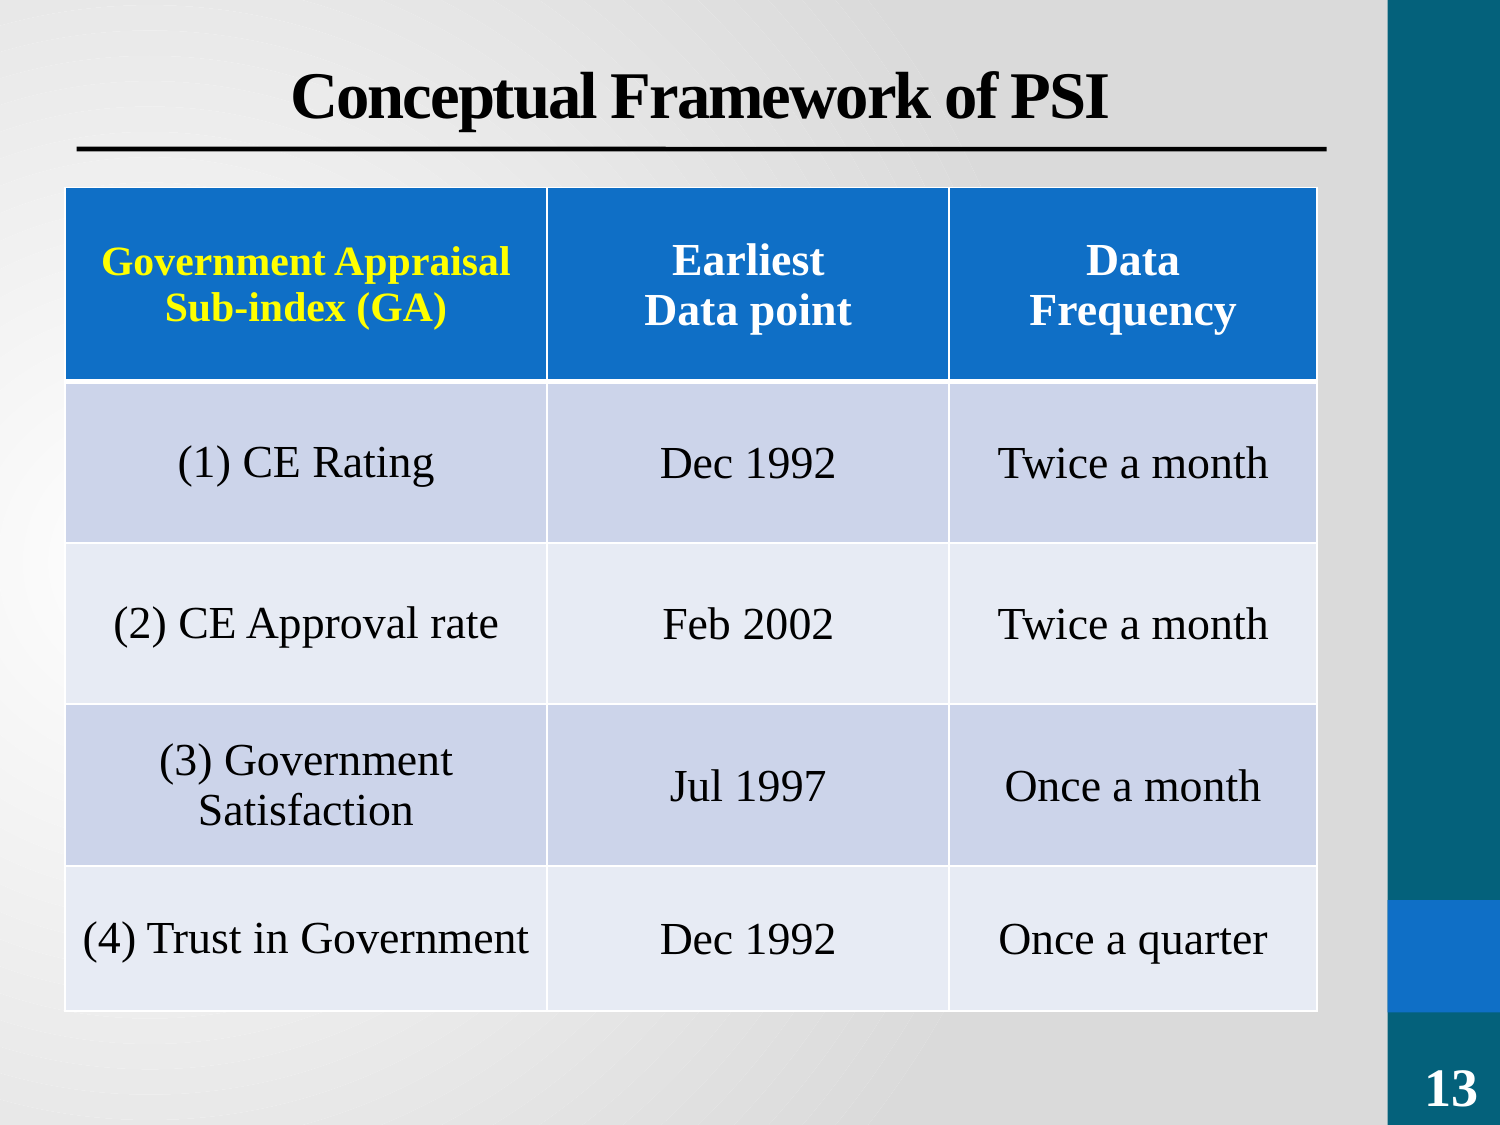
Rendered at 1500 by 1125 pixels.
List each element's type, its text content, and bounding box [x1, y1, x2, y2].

table_cell (1) CE Rating [66, 384, 546, 542]
table_cell Dec 1992 [548, 867, 948, 1010]
text_box 13 [1403, 1045, 1500, 1125]
table_header Data Frequency [950, 188, 1316, 379]
table_header Earliest Data point [548, 188, 948, 379]
table_cell Once a month [950, 705, 1316, 865]
table_cell Twice a month [950, 544, 1316, 703]
table_cell Dec 1992 [548, 384, 948, 542]
table_cell (3) Government Satisfaction [66, 705, 546, 865]
table_cell Twice a month [950, 384, 1316, 542]
table_cell Feb 2002 [548, 544, 948, 703]
table_cell Once a quarter [950, 867, 1316, 1010]
table_cell (4) Trust in Government [66, 867, 546, 1010]
table_cell Jul 1997 [548, 705, 948, 865]
table_cell (2) CE Approval rate [66, 544, 546, 703]
text_box Conceptual Framework of PSI [75, 45, 1325, 129]
table_header Government Appraisal Sub-index (GA) [66, 188, 546, 379]
